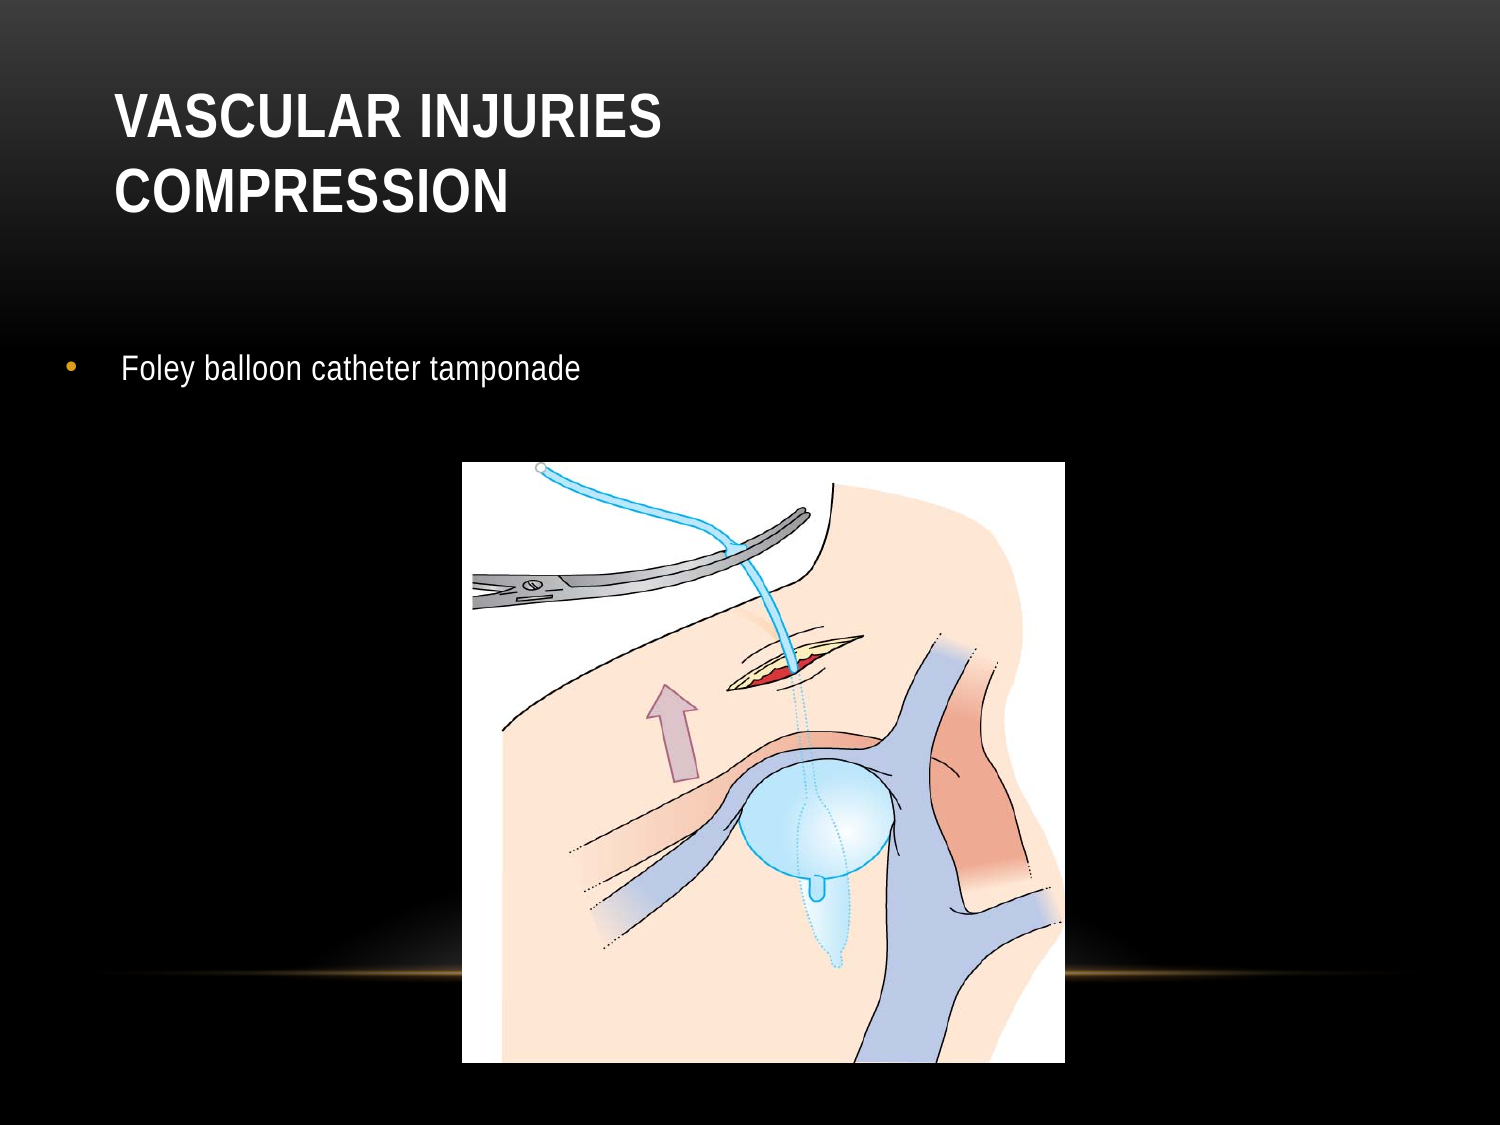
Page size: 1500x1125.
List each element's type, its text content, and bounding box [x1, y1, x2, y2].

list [462, 462, 1065, 1063]
picture [0, 0, 1500, 1125]
list Foley balloon catheter tamponade [50, 337, 713, 1080]
title Vascular injuries compression [99, 45, 1400, 233]
